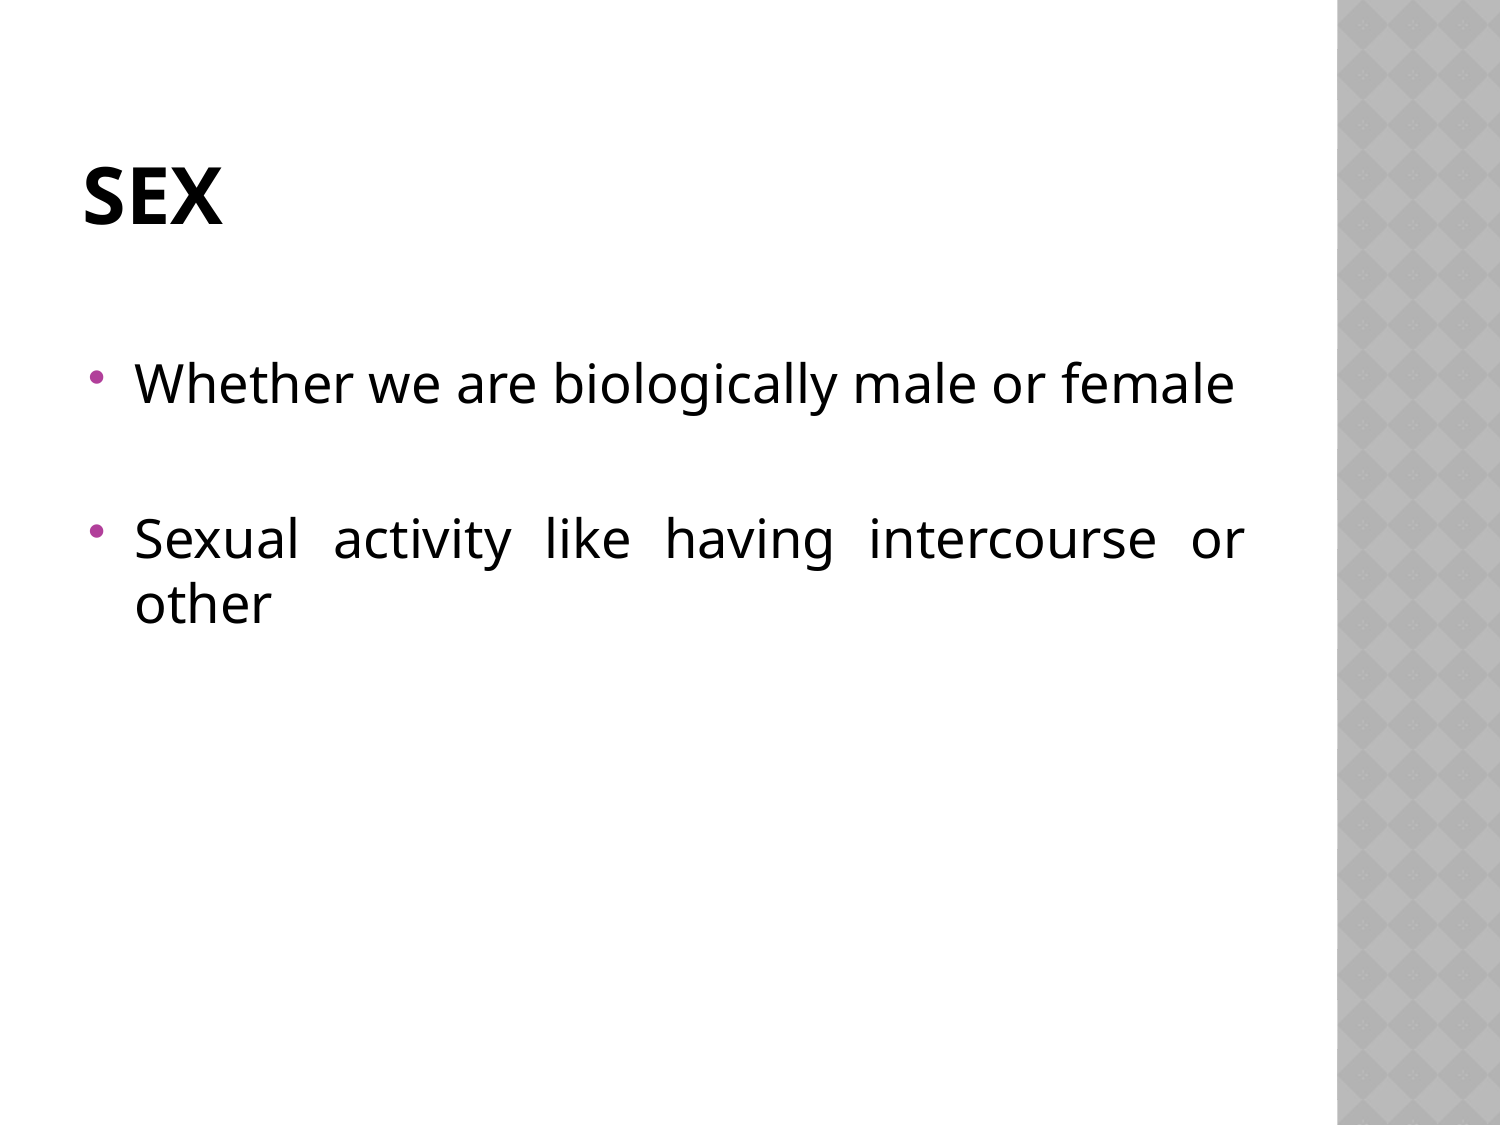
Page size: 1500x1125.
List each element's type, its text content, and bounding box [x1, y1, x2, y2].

title Sex [75, 52, 1263, 241]
list Whether we are biologically male or female Sexual activity like having intercourse or other [74, 263, 1263, 1060]
